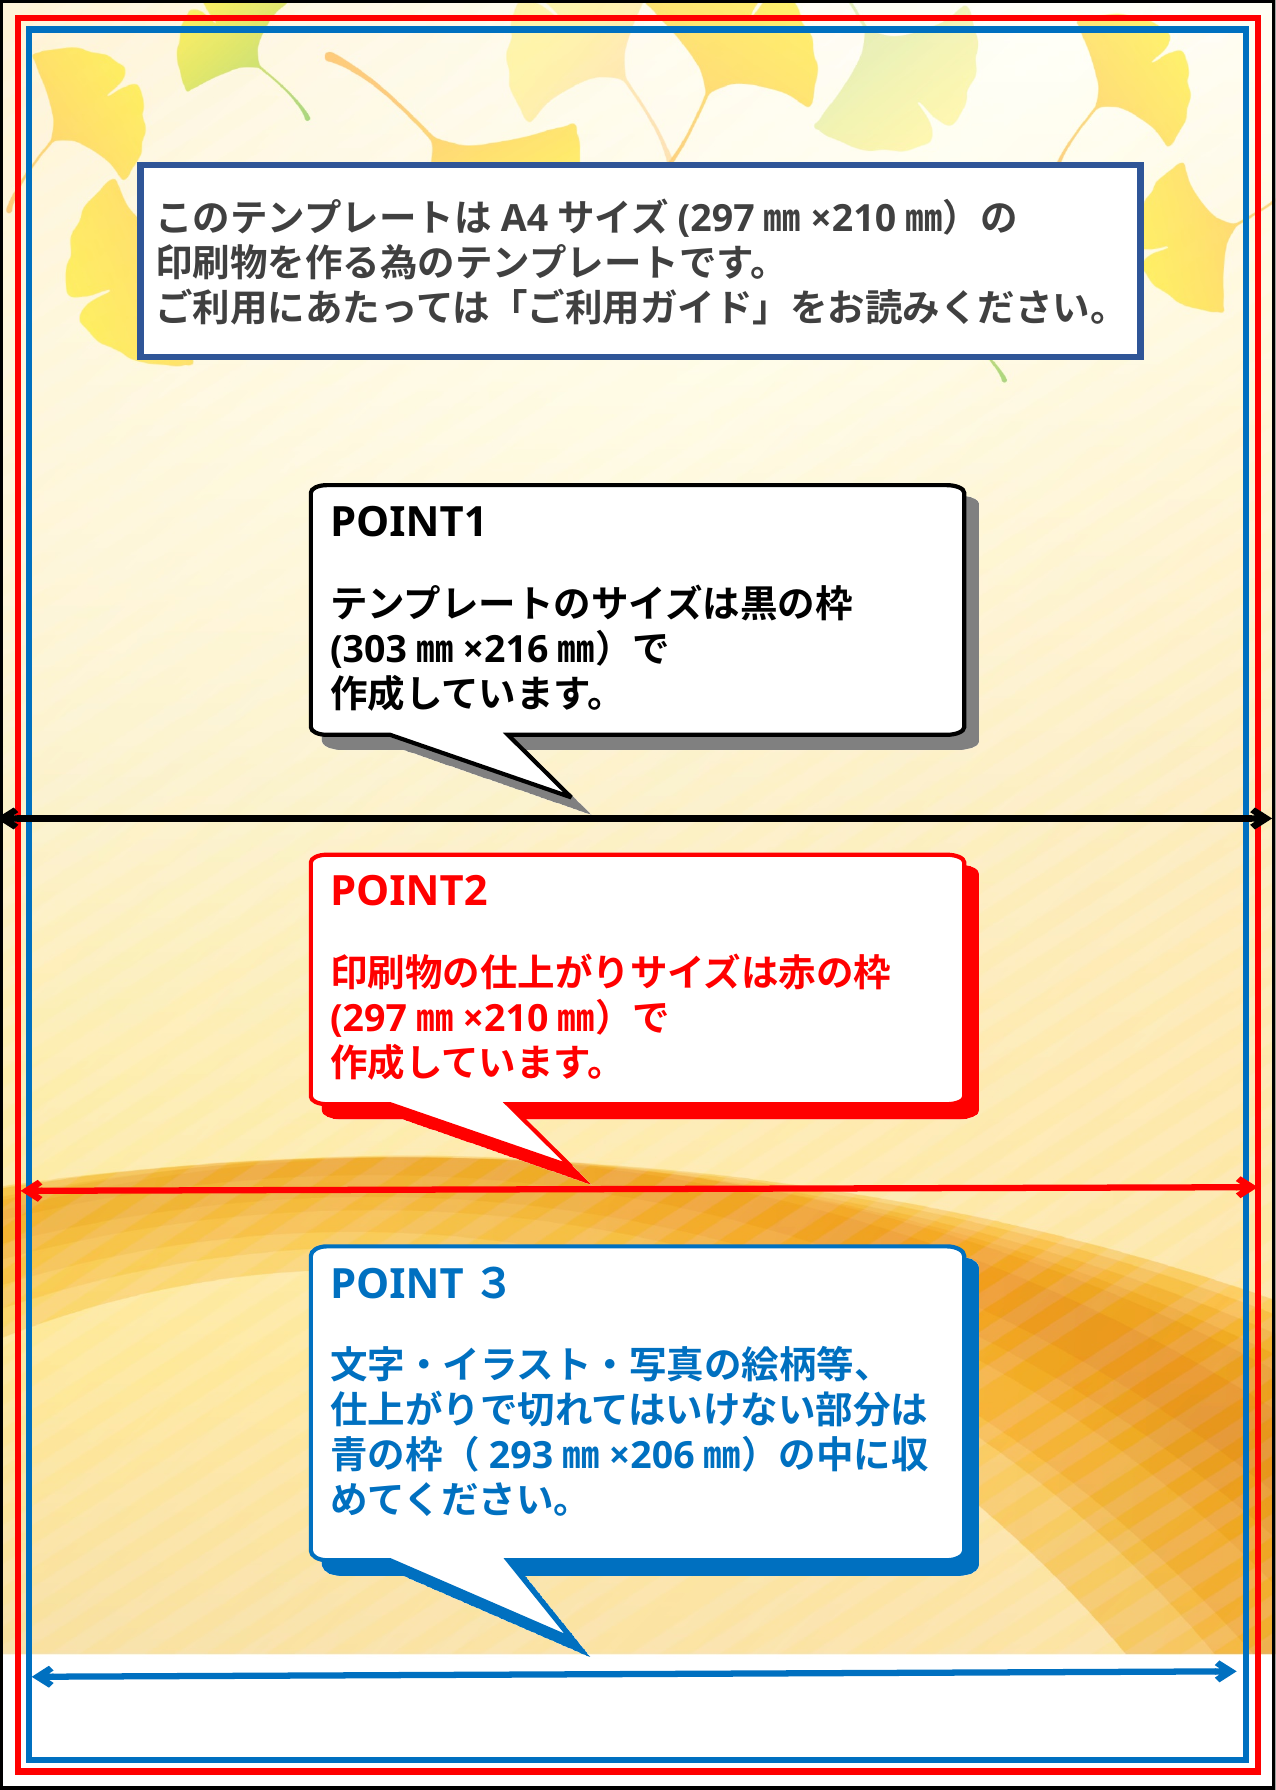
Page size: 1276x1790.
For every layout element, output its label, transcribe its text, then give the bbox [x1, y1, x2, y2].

text_box [17, 822, 1259, 1773]
text_box POINT３ 文字・イラスト・写真の絵柄等、 仕上がりで切れてはいけない部分は 青の枠（293㎜×206㎜）の中に収めてください。 [310, 1246, 965, 1639]
text_box POINT2 印刷物の仕上がりサイズは赤の枠(297㎜×210㎜）で 作成しています。 [310, 854, 965, 1167]
text_box [28, 822, 1247, 1187]
text_box [28, 28, 1247, 815]
text_box このテンプレートはA4サイズ(297㎜×210㎜）の 印刷物を作る為のテンプレートです。 ご利用にあたっては「ご利用ガイド」をお読みください。 [140, 164, 1142, 358]
text_box POINT1 テンプレートのサイズは黒の枠 (303㎜×216㎜）で 作成しています。 [310, 485, 965, 798]
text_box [20, 1187, 1258, 1191]
text_box [28, 1191, 1247, 1761]
text_box [17, 17, 1259, 815]
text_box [31, 1671, 1237, 1677]
text_box [0, 0, 1276, 1790]
